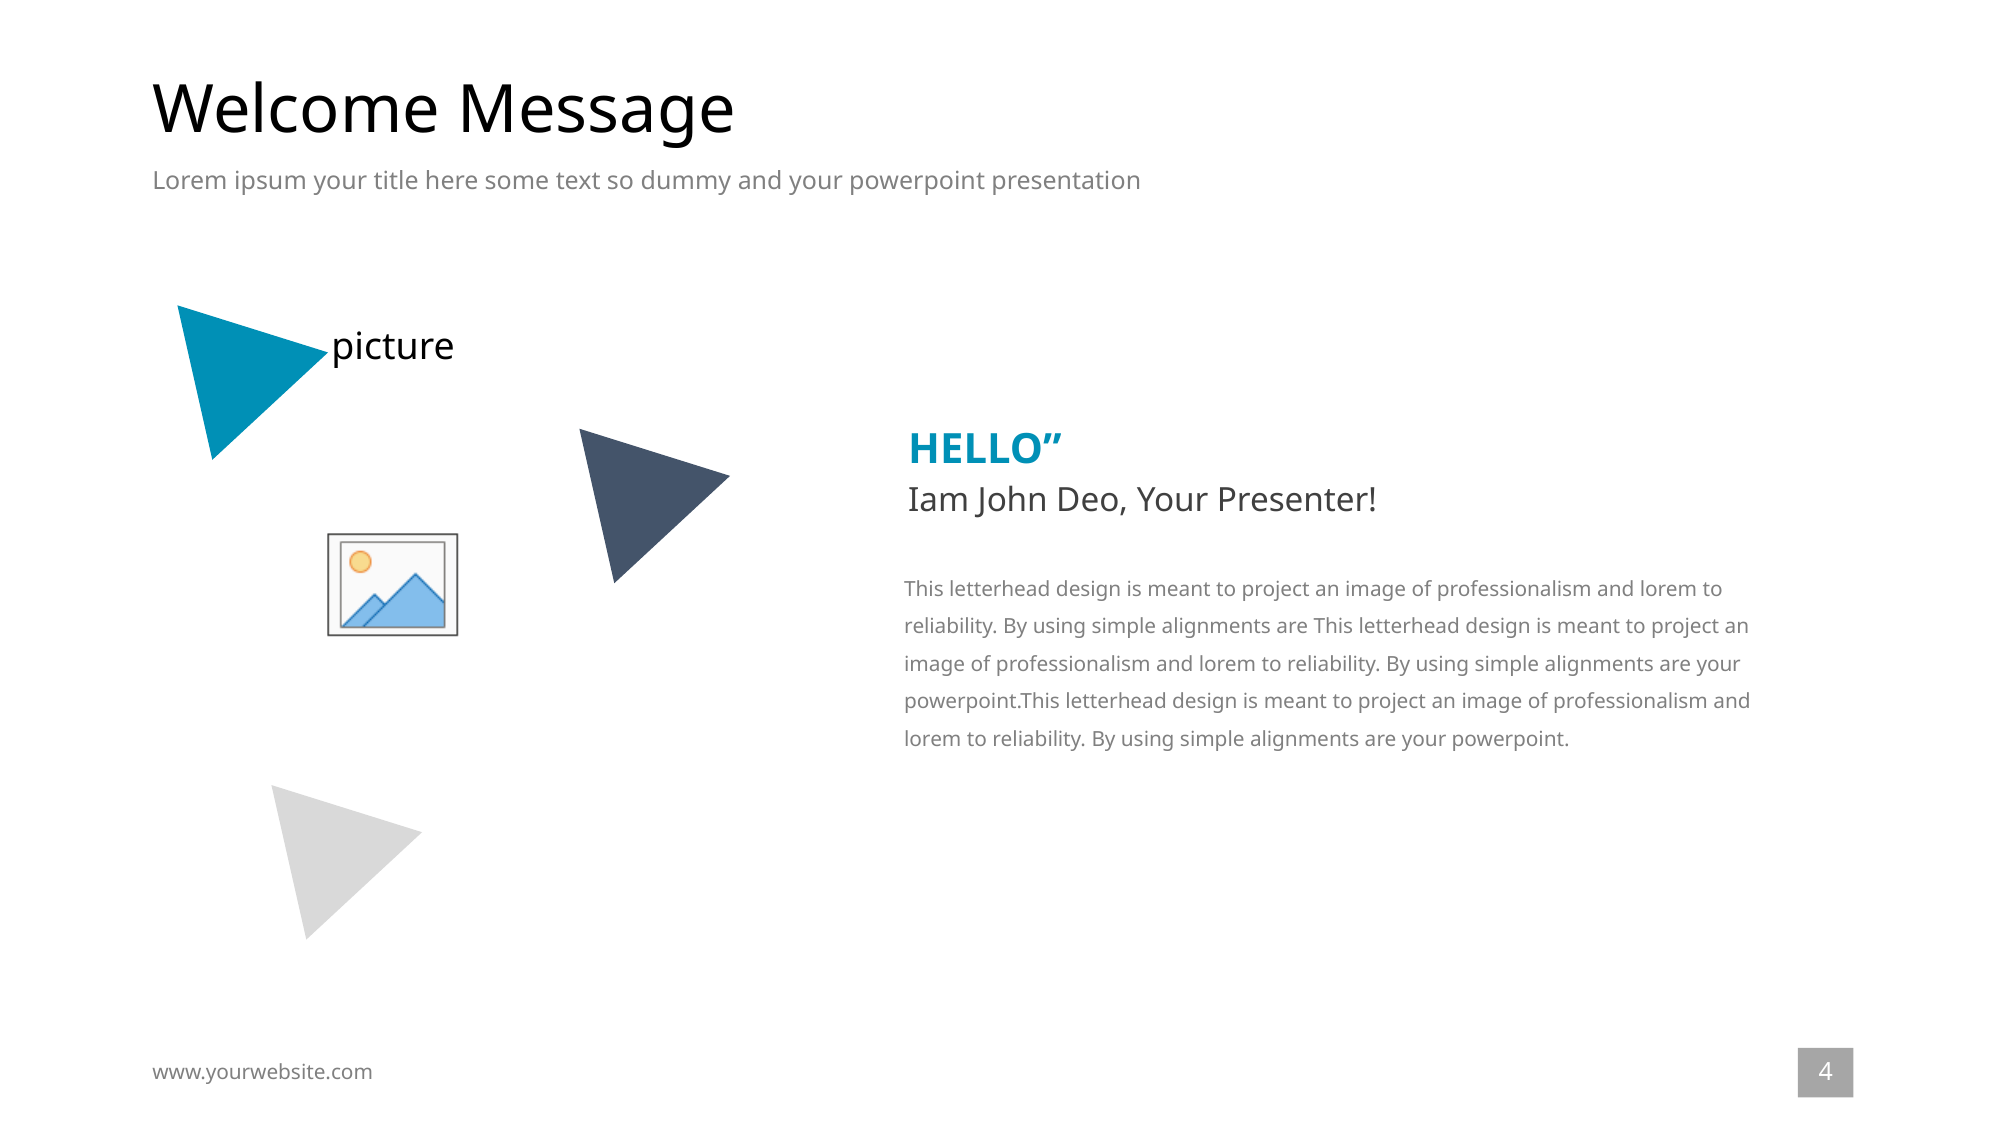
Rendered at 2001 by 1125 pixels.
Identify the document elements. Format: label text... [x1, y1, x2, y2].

slide_number 4 [1788, 1042, 1863, 1103]
title Welcome Message [137, 55, 1863, 160]
text_box This letterhead design is meant to project an image of professionalism and lorem to reliability. By using simple alignments are This letterhead design is meant to project an image of professionalism and lorem to reliability. By using simple alignments are your powerpoint.This letterhead design is meant to project an image of professionalism and lorem to reliability. By using simple alignments are your powerpoint. [904, 558, 1795, 755]
footer www.yourwebsite.com [137, 1042, 415, 1103]
list Lorem ipsum your title here some text so dummy and your powerpoint presentation [137, 160, 1863, 207]
picture [123, 314, 664, 855]
text_box HELLO” [893, 414, 1120, 471]
text_box [175, 303, 209, 314]
text_box [664, 454, 733, 539]
text_box Iam John Deo, Your Presenter! [893, 471, 1438, 526]
text_box [286, 855, 400, 942]
